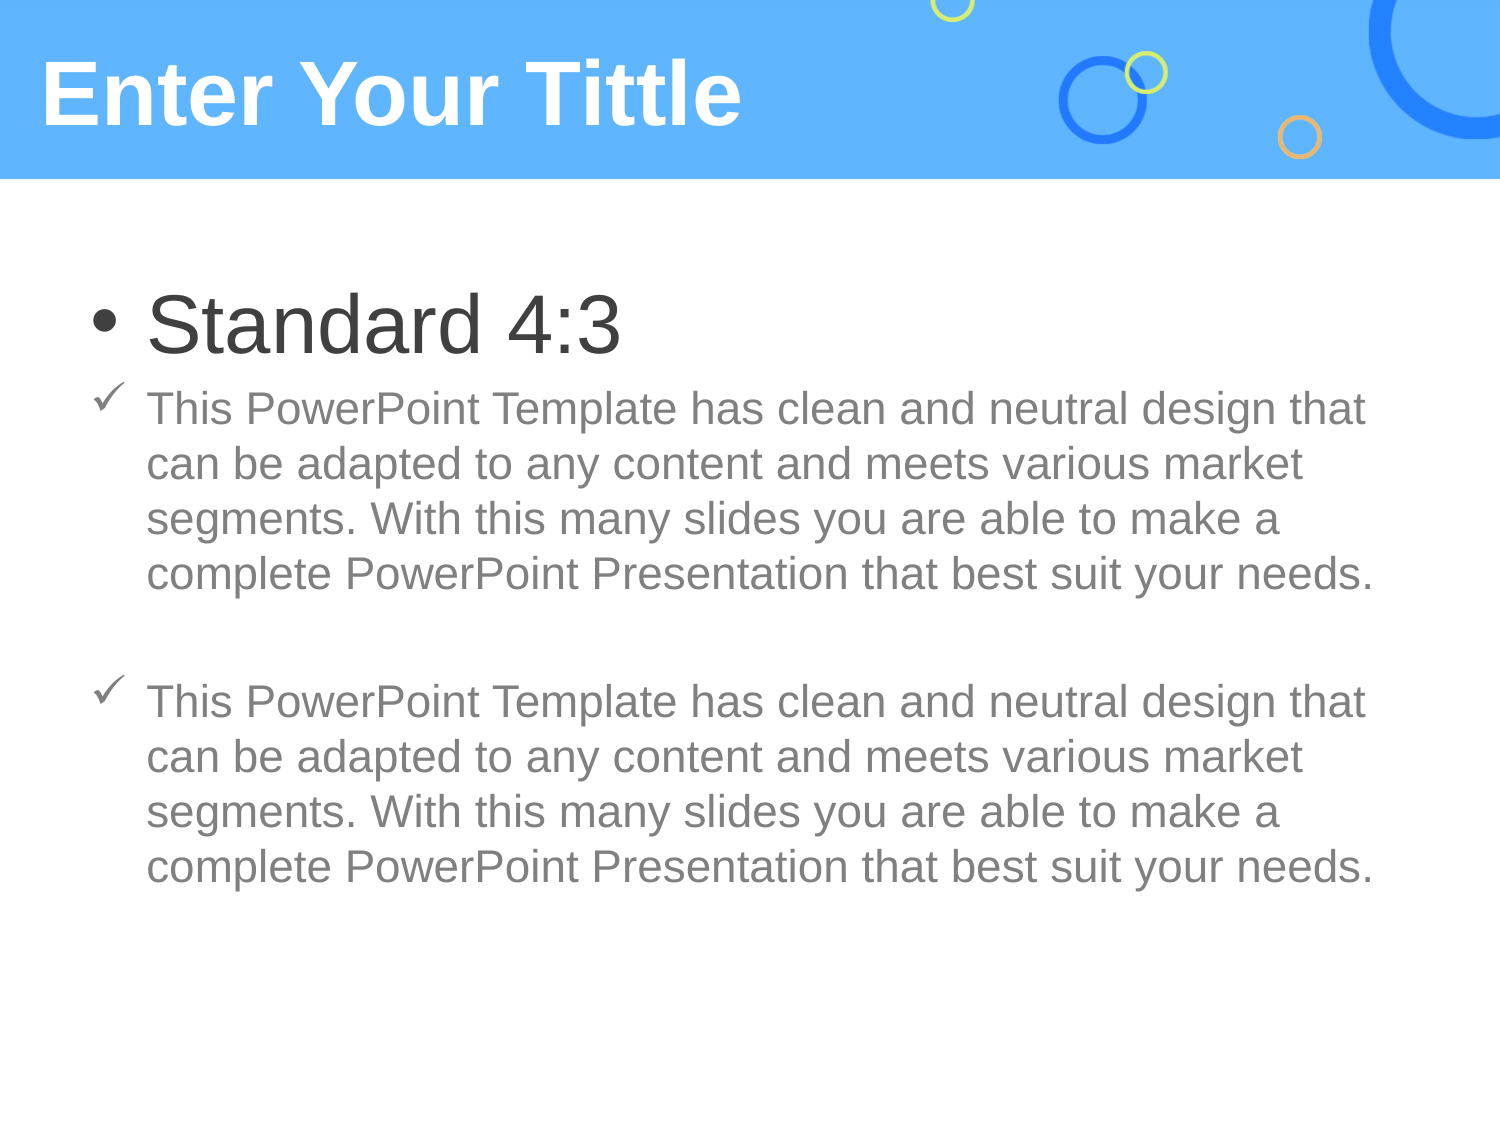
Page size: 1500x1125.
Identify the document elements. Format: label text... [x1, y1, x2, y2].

list Standard 4:3 This PowerPoint Template has clean and neutral design that can be adapted to any content and meets various market segments. With this many slides you are able to make a complete PowerPoint Presentation that best suit your needs. This PowerPoint Template has clean and neutral design that can be adapted to any content and meets various market segments. With this many slides you are able to make a complete PowerPoint Presentation that best suit your needs. [75, 262, 1425, 1005]
title Enter Your Tittle [0, 2, 1500, 176]
picture [0, 176, 1500, 1125]
